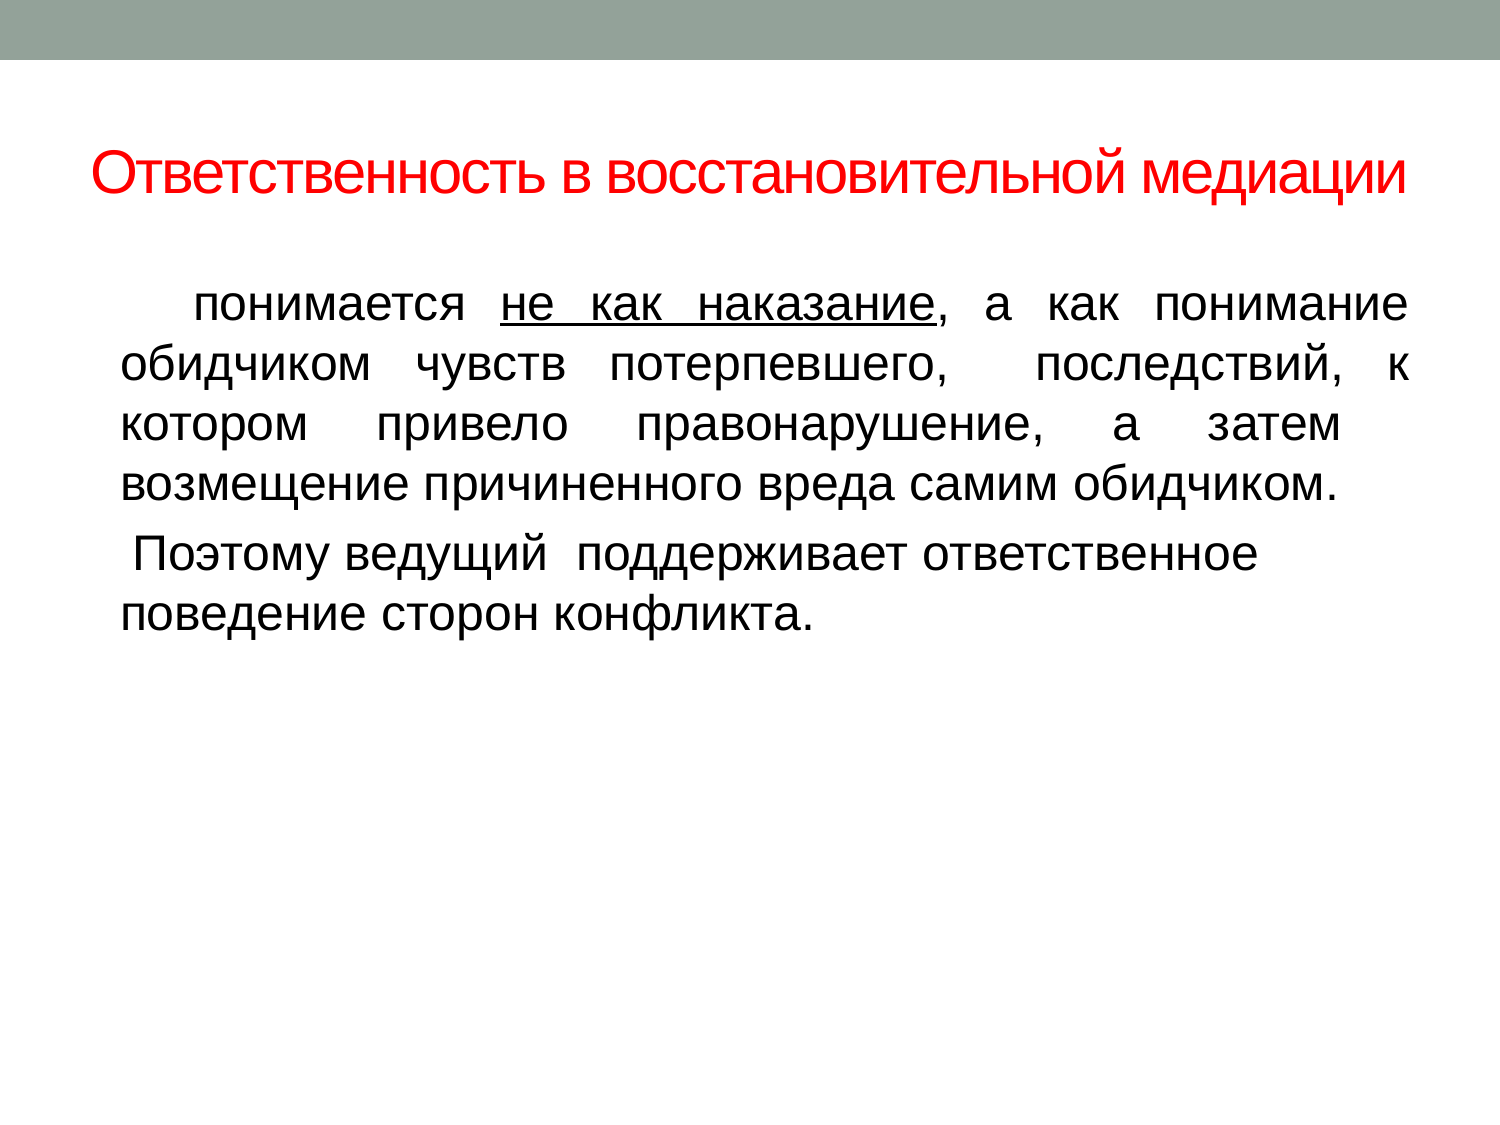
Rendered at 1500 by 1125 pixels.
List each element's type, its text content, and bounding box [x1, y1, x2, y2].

title Ответственность в восстановительной медиации [75, 87, 1425, 250]
list понимается не как наказание, а как понимание обидчиком чувств потерпевшего, последствий, к котором привело правонарушение, а затем возмещение причиненного вреда самим обидчиком. Поэтому ведущий поддерживает ответственное поведение сторон конфликта. [75, 262, 1425, 1063]
